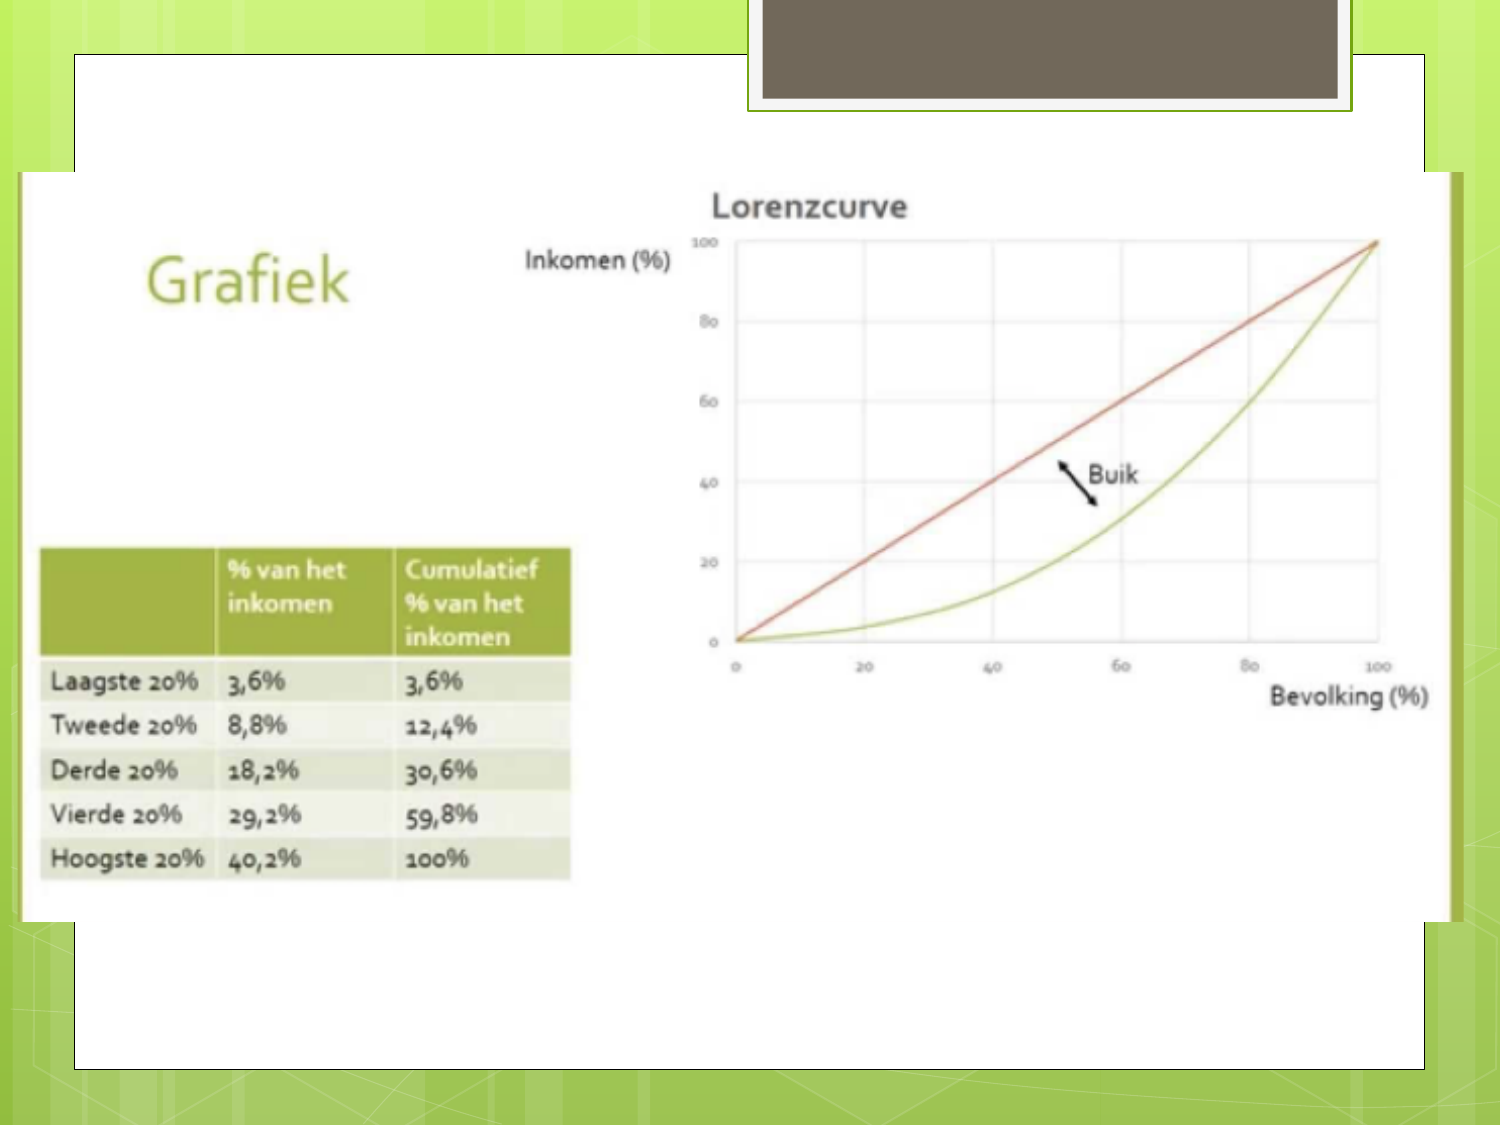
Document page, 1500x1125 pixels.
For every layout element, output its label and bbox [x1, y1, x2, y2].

list [17, 172, 1464, 922]
